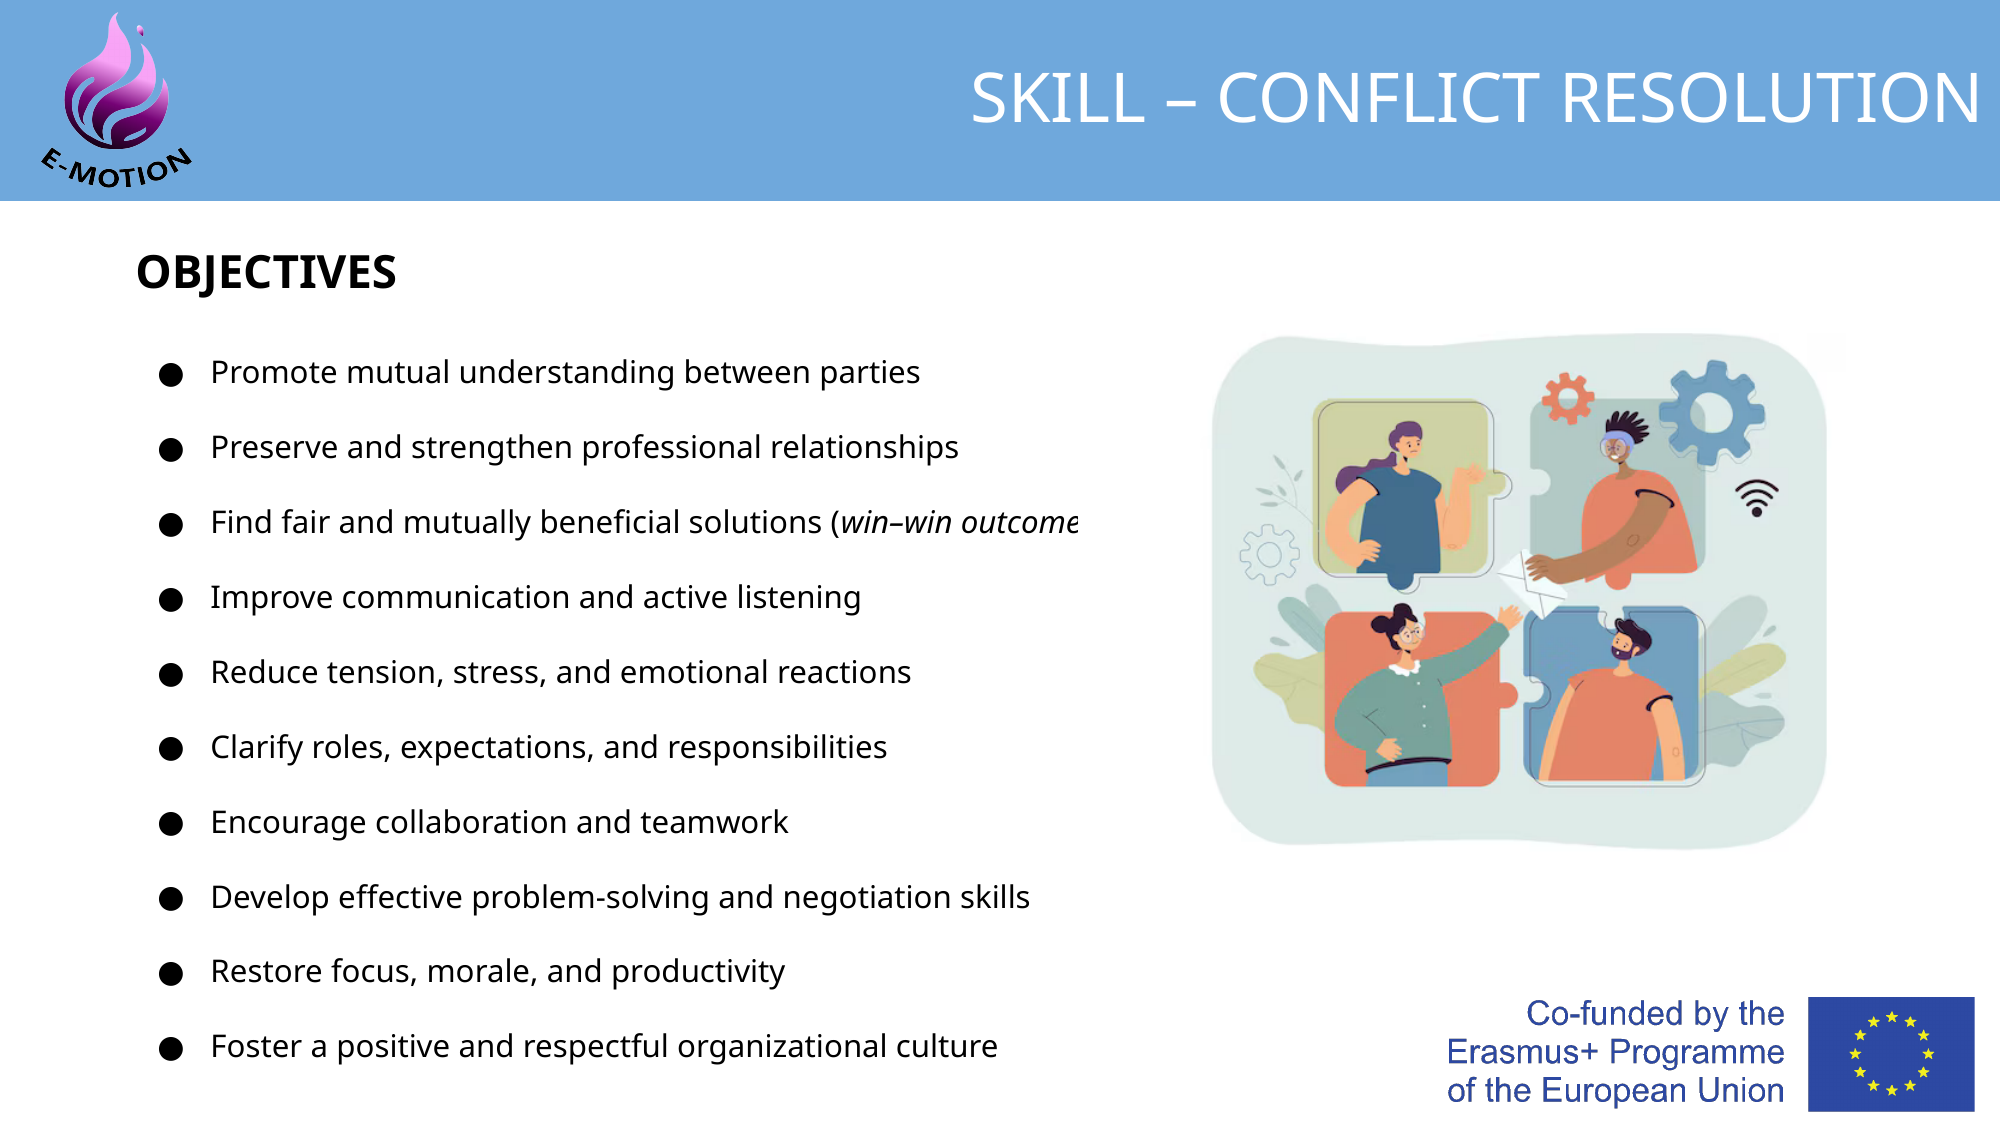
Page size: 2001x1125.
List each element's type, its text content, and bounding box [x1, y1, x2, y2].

text_box OBJECTIVES Promote mutual understanding between parties Preserve and strengthen professional relationships Find fair and mutually beneficial solutions (win–win outcomes) Improve communication and active listening Reduce tension, stress, and emotional reactions Clarify roles, expectations, and responsibilities Encourage collaboration and teamwork Develop effective problem-solving and negotiation skills Restore focus, morale, and productivity Foster a positive and respectful organizational culture [120, 235, 1133, 1109]
picture [0, 0, 253, 247]
text_box SKILL – CONFLICT RESOLUTION [572, 41, 2000, 317]
picture [1078, 295, 1966, 887]
picture [1396, 995, 1975, 1116]
